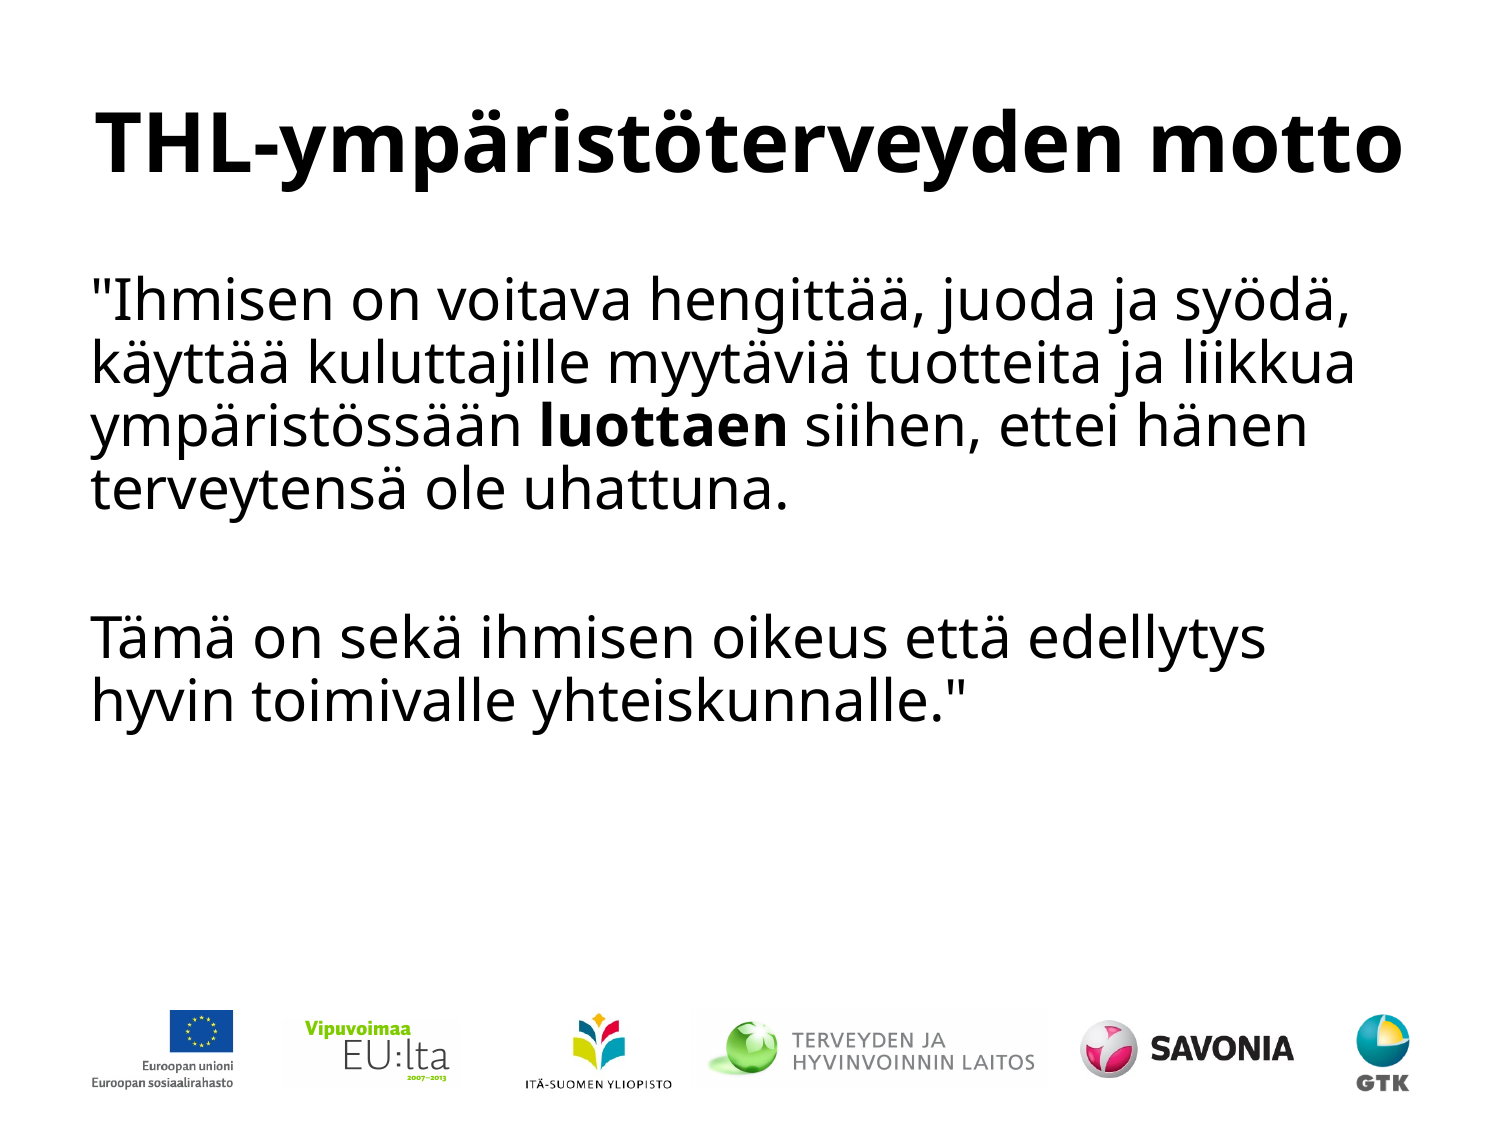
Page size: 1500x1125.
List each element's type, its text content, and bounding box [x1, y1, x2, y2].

list "Ihmisen on voitava hengittää, juoda ja syödä, käyttää kuluttajille myytäviä tuotteita ja liikkua ympäristössään luottaen siihen, ettei hänen terveytensä ole uhattuna. Tämä on sekä ihmisen oikeus että edellytys hyvin toimivalle yhteiskunnalle." [75, 262, 1425, 976]
picture [1353, 1011, 1412, 1094]
title THL-ympäristöterveyden motto [75, 45, 1425, 233]
picture [88, 1010, 234, 1105]
picture [505, 993, 1049, 1112]
picture [1080, 1020, 1294, 1078]
picture [282, 1019, 460, 1088]
